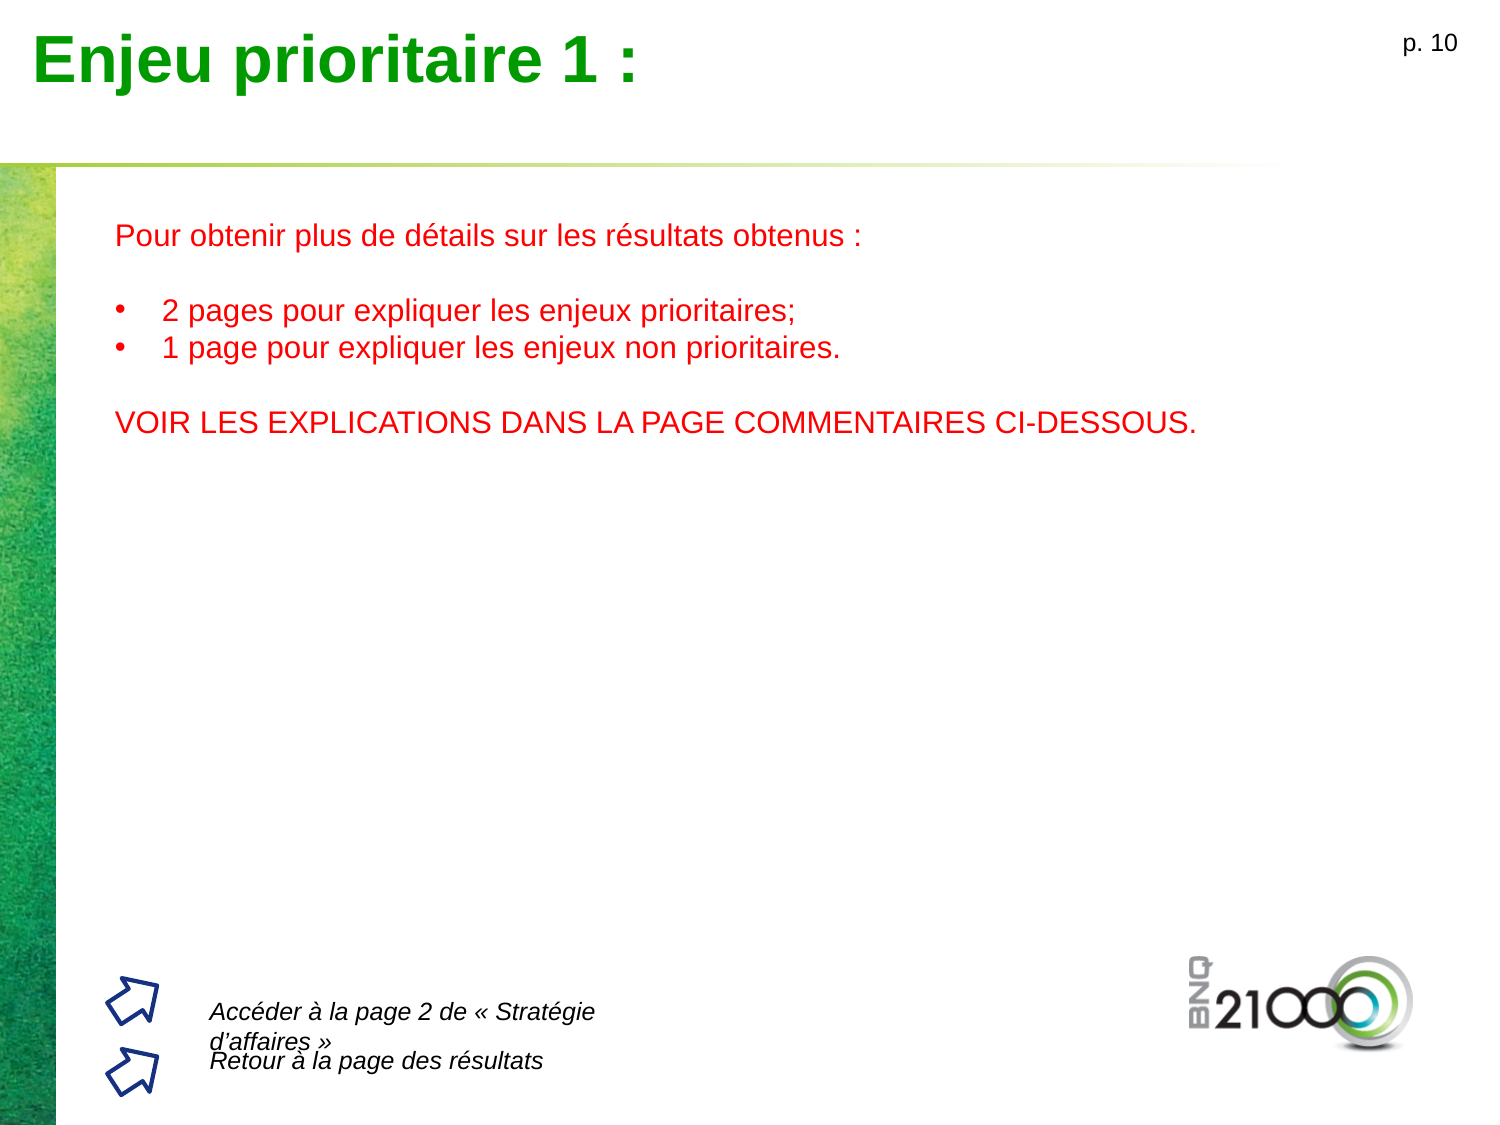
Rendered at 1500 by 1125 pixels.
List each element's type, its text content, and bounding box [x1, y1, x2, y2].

picture [1184, 955, 1418, 1055]
text_box Retour à la page des résultats [194, 1036, 739, 1082]
title Enjeu prioritaire 1 : [17, 17, 1330, 149]
text_box [105, 976, 160, 1027]
text_box Accéder à la page 2 de « Stratégie d’affaires » [194, 987, 739, 1036]
text_box p. 10 [1387, 19, 1495, 64]
text_box [105, 1046, 160, 1098]
text_box Pour obtenir plus de détails sur les résultats obtenus : 2 pages pour expliquer les enjeux prioritaires; 1 page pour expliquer les enjeux non prioritaires. VOIR LES EXPLICATIONS DANS LA PAGE COMMENTAIRES CI-DESSOUS. [100, 208, 1270, 560]
picture [0, 163, 1500, 1125]
